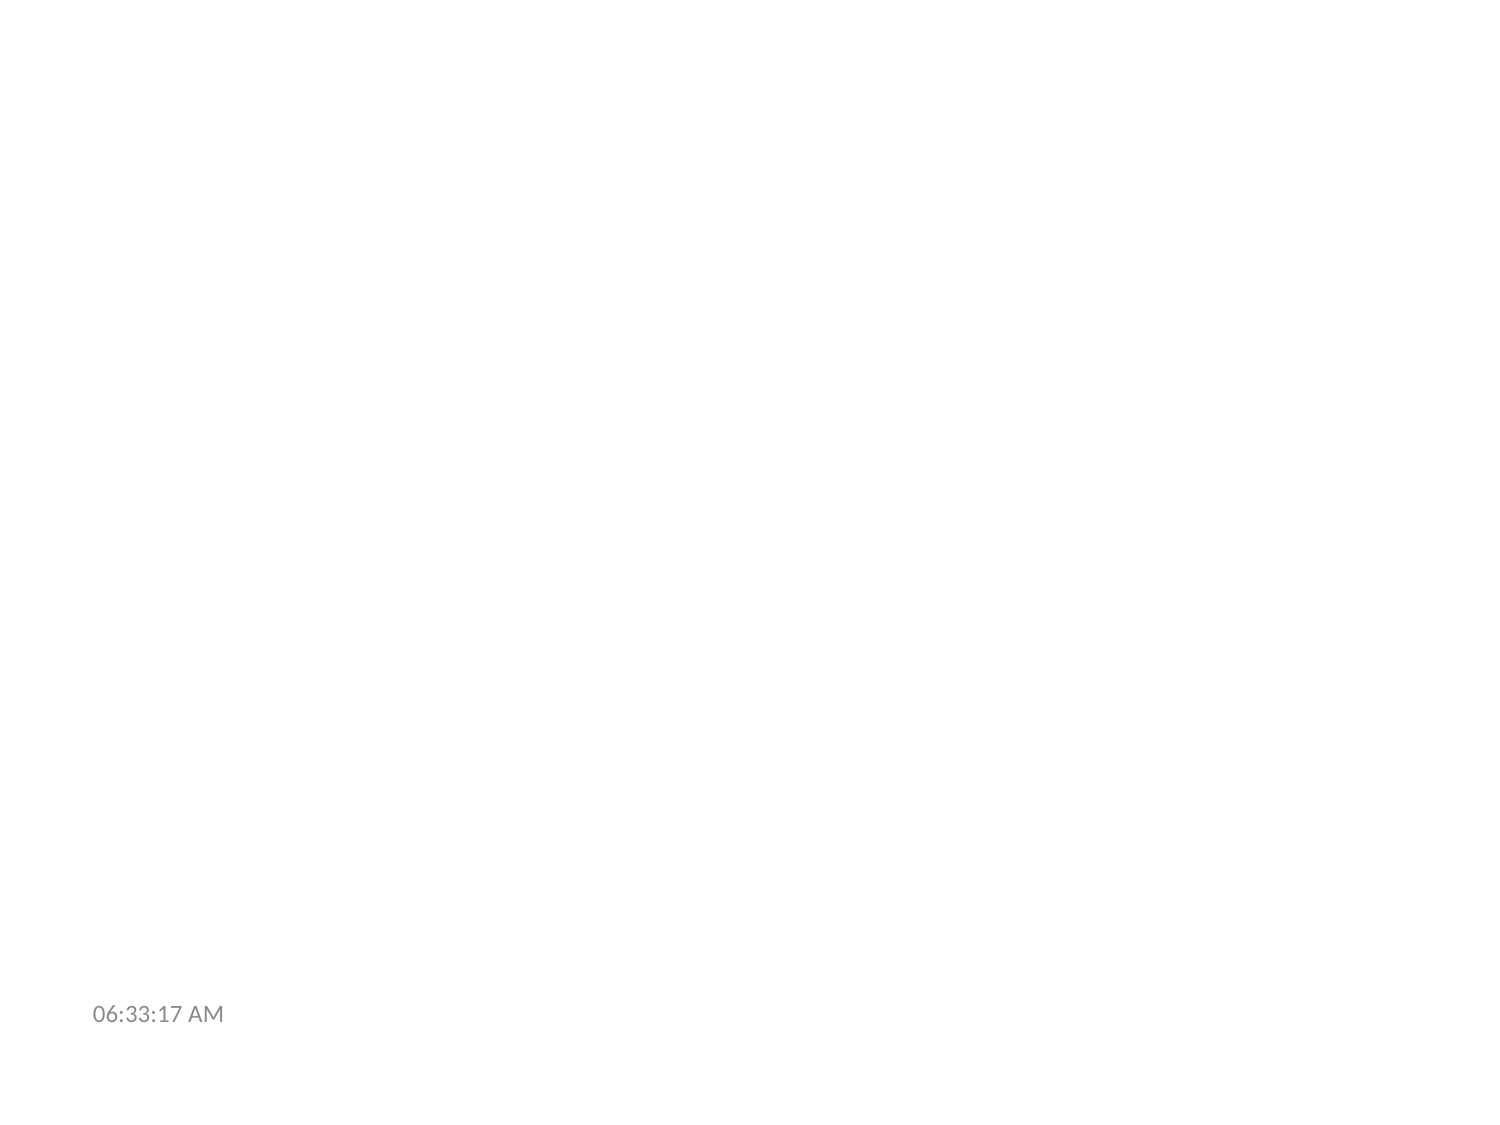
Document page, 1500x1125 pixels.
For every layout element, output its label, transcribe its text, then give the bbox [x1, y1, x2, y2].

text_box 3:35:09 PM [77, 982, 428, 1043]
